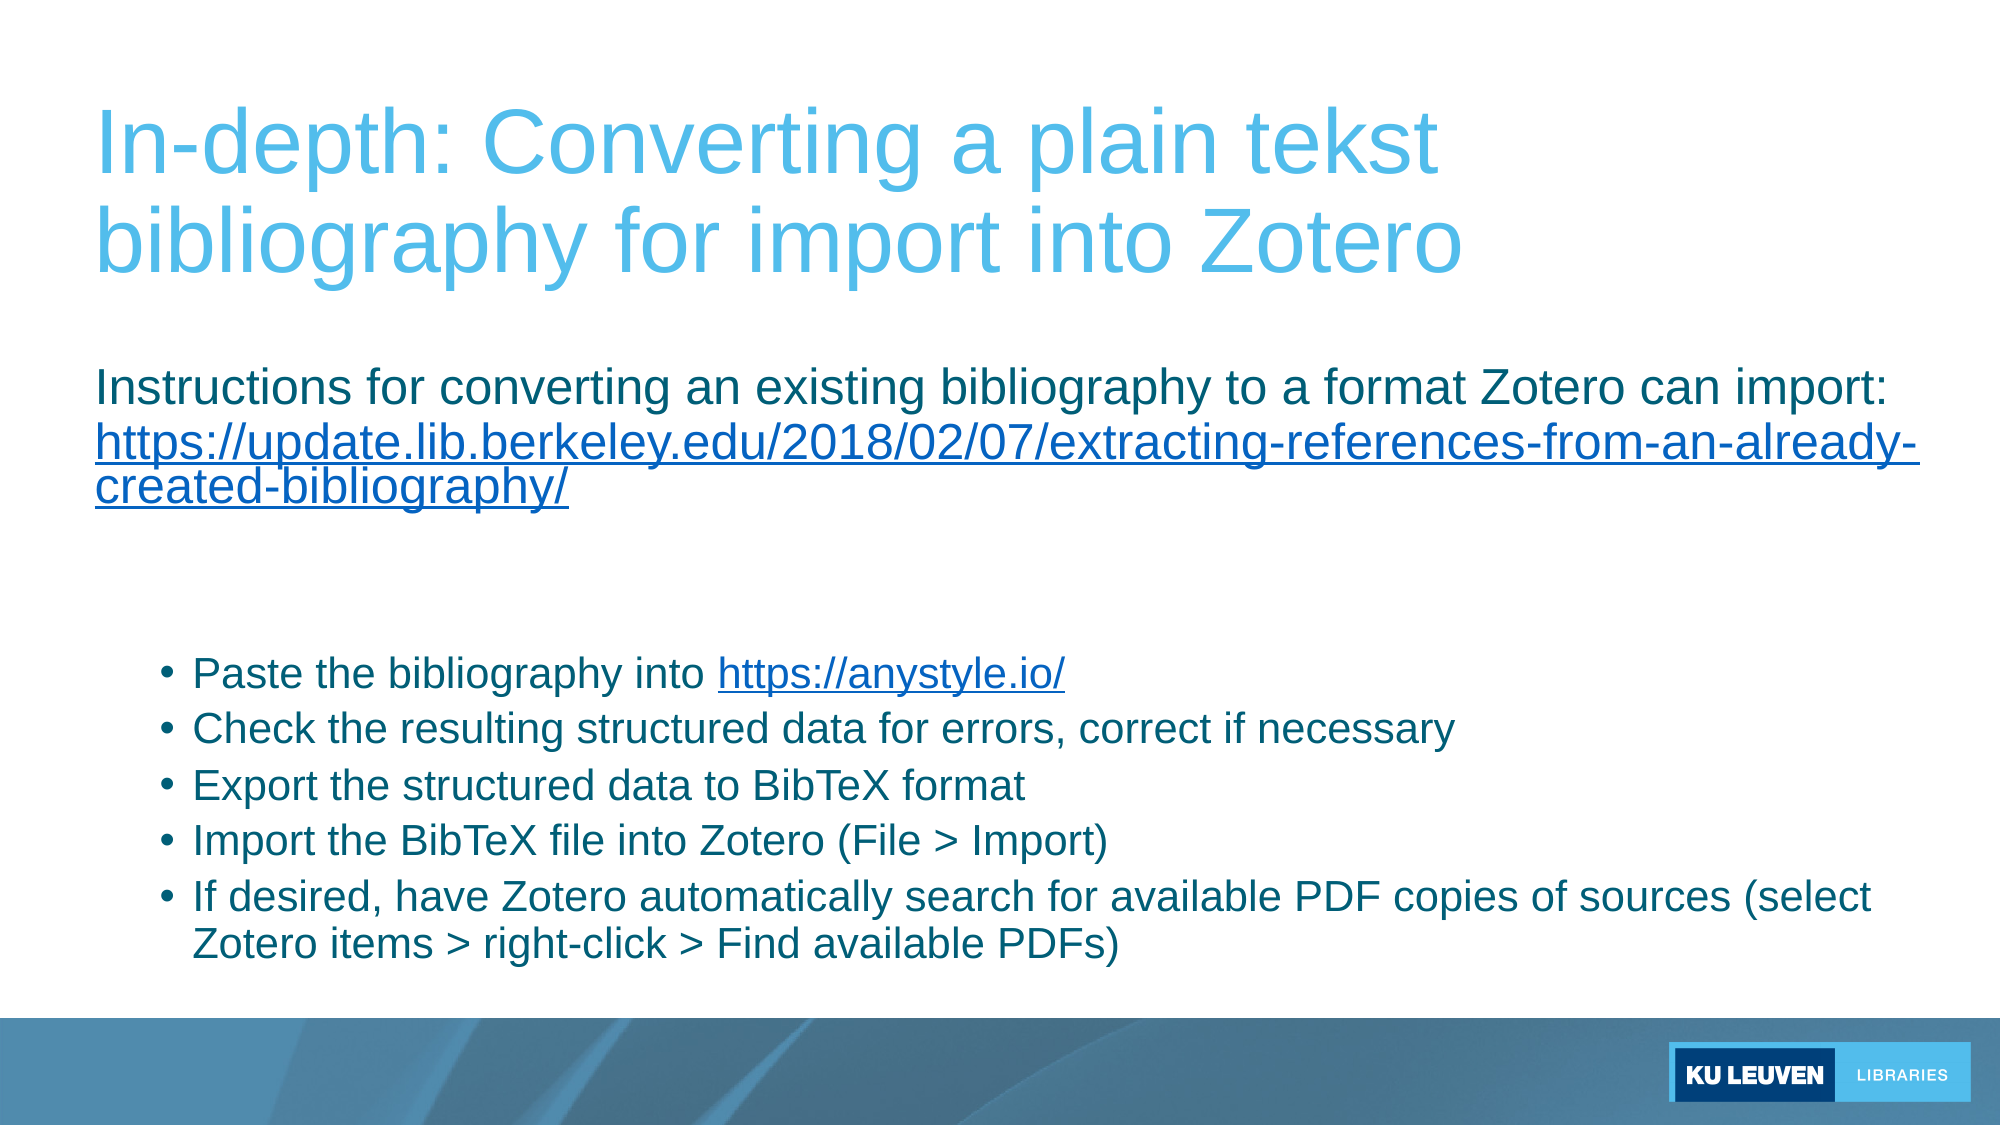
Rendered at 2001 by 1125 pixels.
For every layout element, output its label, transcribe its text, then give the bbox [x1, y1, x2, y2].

list Instructions for converting an existing bibliography to a format Zotero can import: https://update.lib.berkeley.edu/2018/02/07/extracting-references-from-an-already-created-bibliography/ Paste the bibliography into https://anystyle.io/ Check the resulting structured data for errors, correct if necessary Export the structured data to BibTeX format Import the BibTeX file into Zotero (File > Import) If desired, have Zotero automatically search for available PDF copies of sources (select Zotero items > right-click > Find available PDFs) [94, 361, 1906, 982]
title In-depth: Converting a plain tekst bibliography for import into Zotero [94, 94, 1906, 312]
picture [0, 1018, 2000, 1125]
